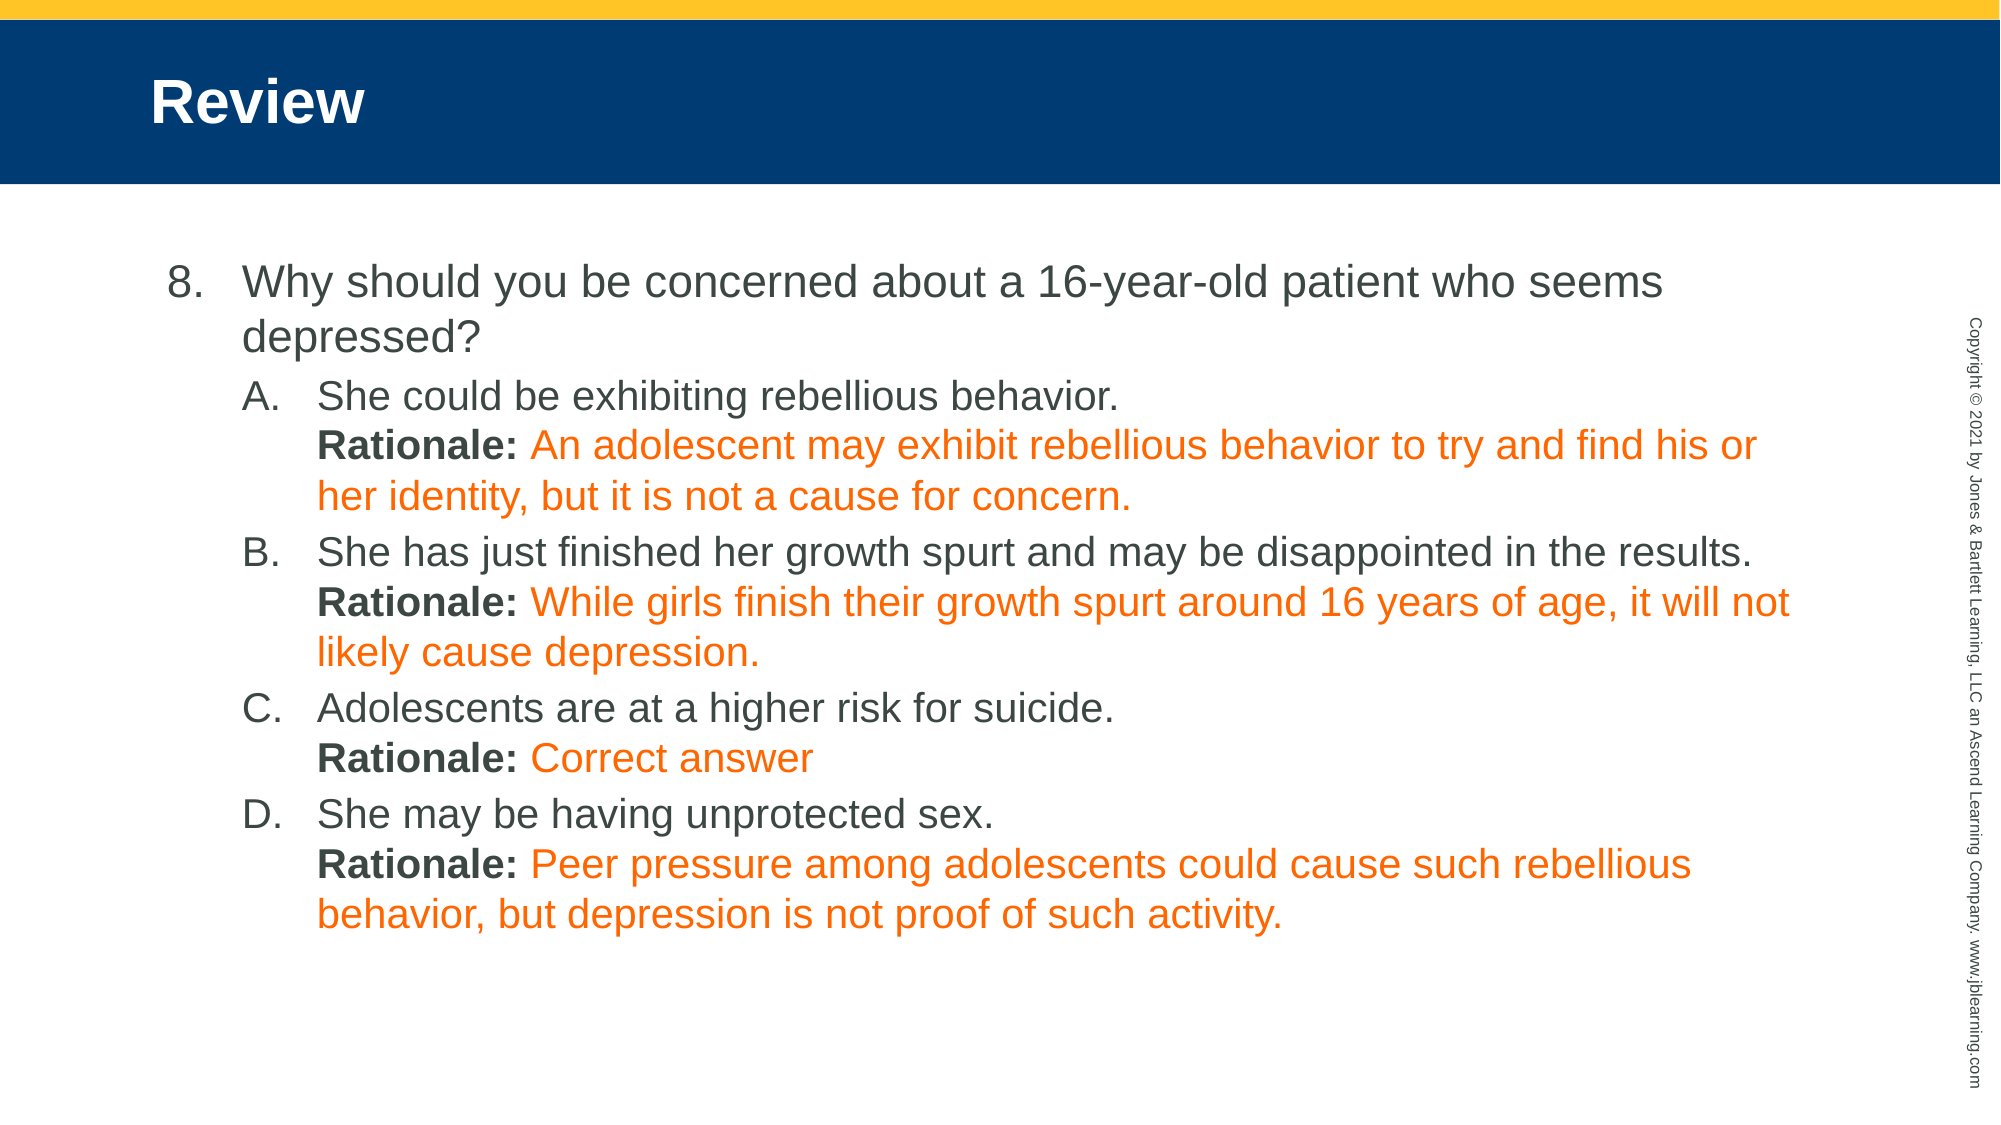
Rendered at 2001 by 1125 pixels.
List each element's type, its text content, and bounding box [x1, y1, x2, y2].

list Why should you be concerned about a 16-year-old patient who seems depressed? She could be exhibiting rebellious behavior. Rationale: An adolescent may exhibit rebellious behavior to try and find his or her identity, but it is not a cause for concern. She has just finished her growth spurt and may be disappointed in the results. Rationale: While girls finish their growth spurt around 16 years of age, it will not likely cause depression. Adolescents are at a higher risk for suicide. Rationale: Correct answer She may be having unprotected sex. Rationale: Peer pressure among adolescents could cause such rebellious behavior, but depression is not proof of such activity. [151, 244, 1840, 1016]
title Review [0, 19, 2000, 185]
